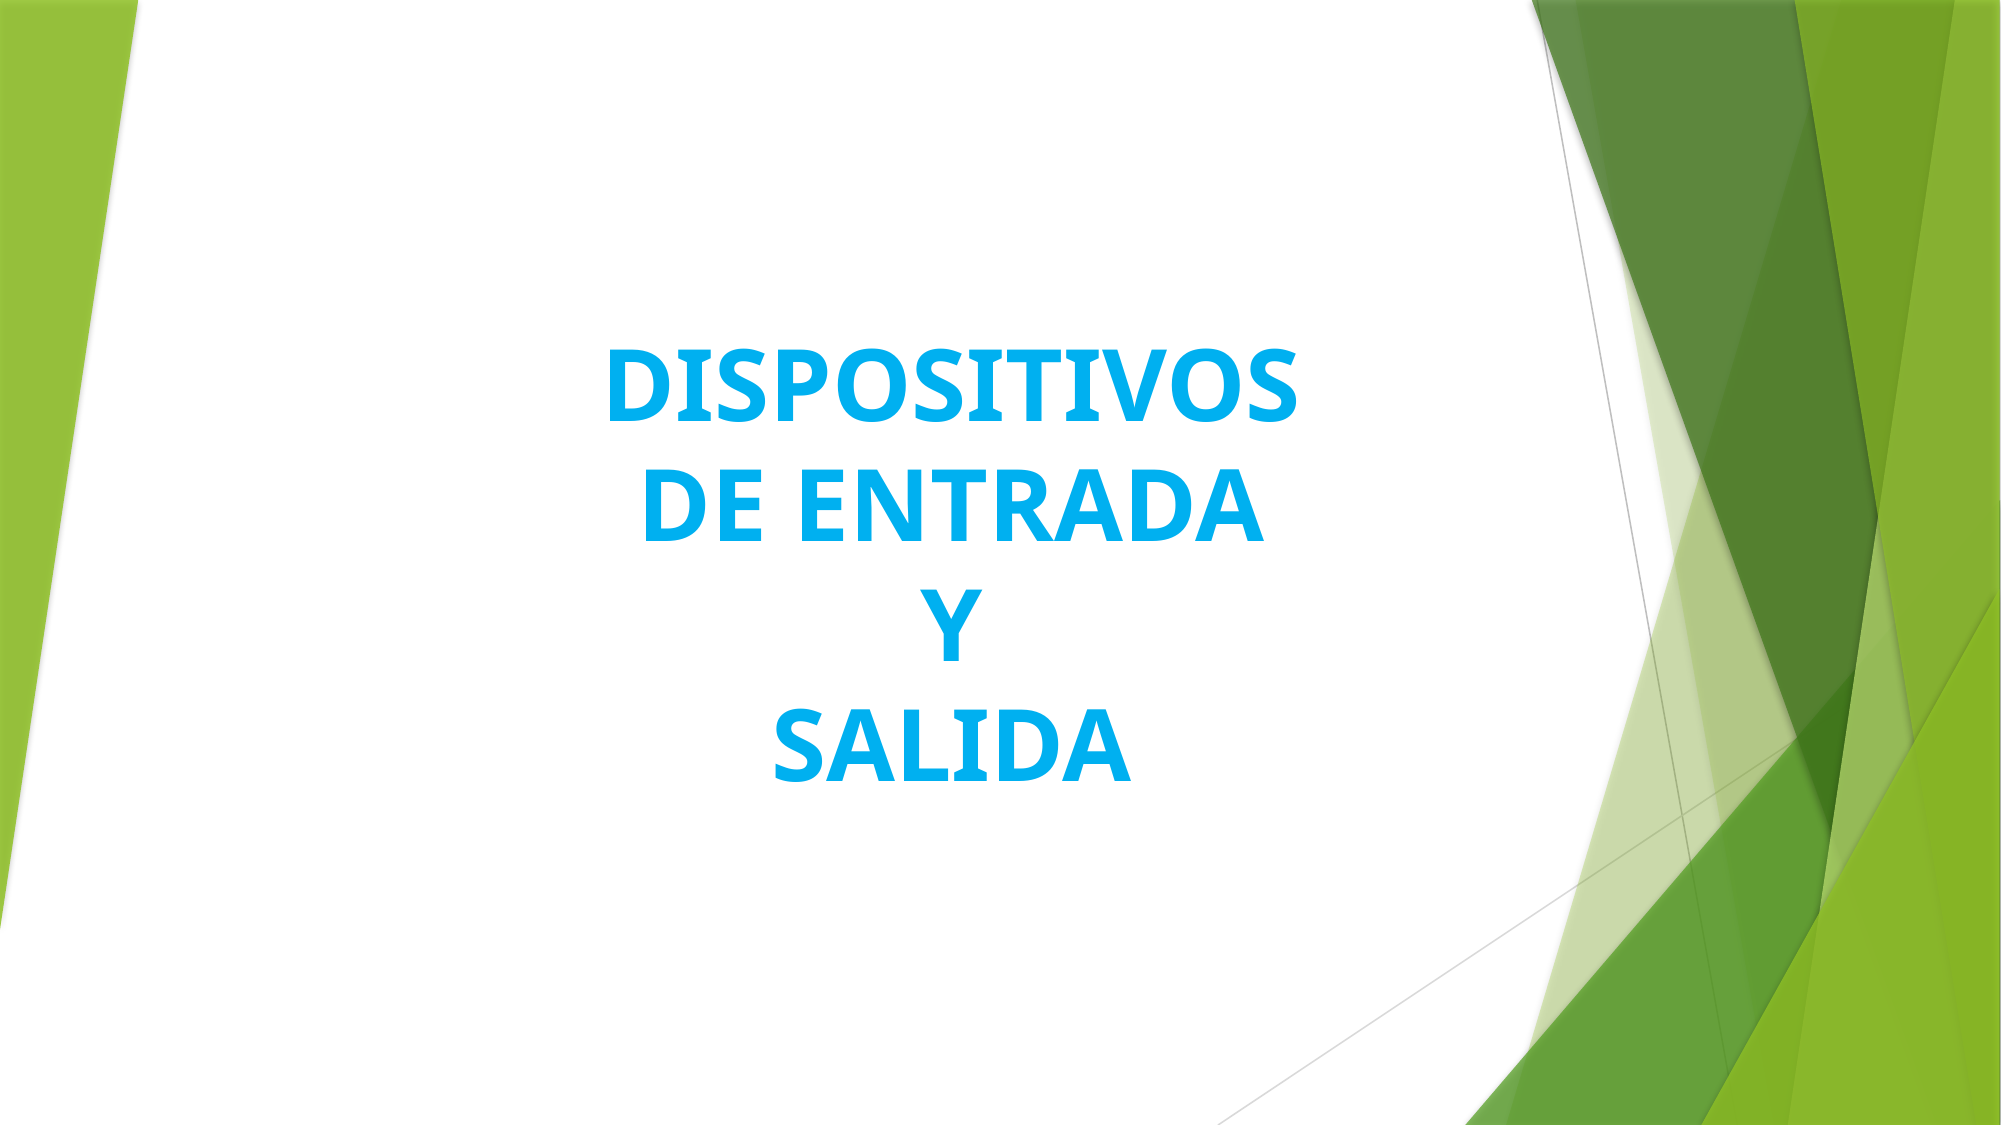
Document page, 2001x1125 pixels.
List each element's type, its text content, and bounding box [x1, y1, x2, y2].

title DISPOSITIVOS DE ENTRADA Y SALIDA [83, 312, 1820, 810]
